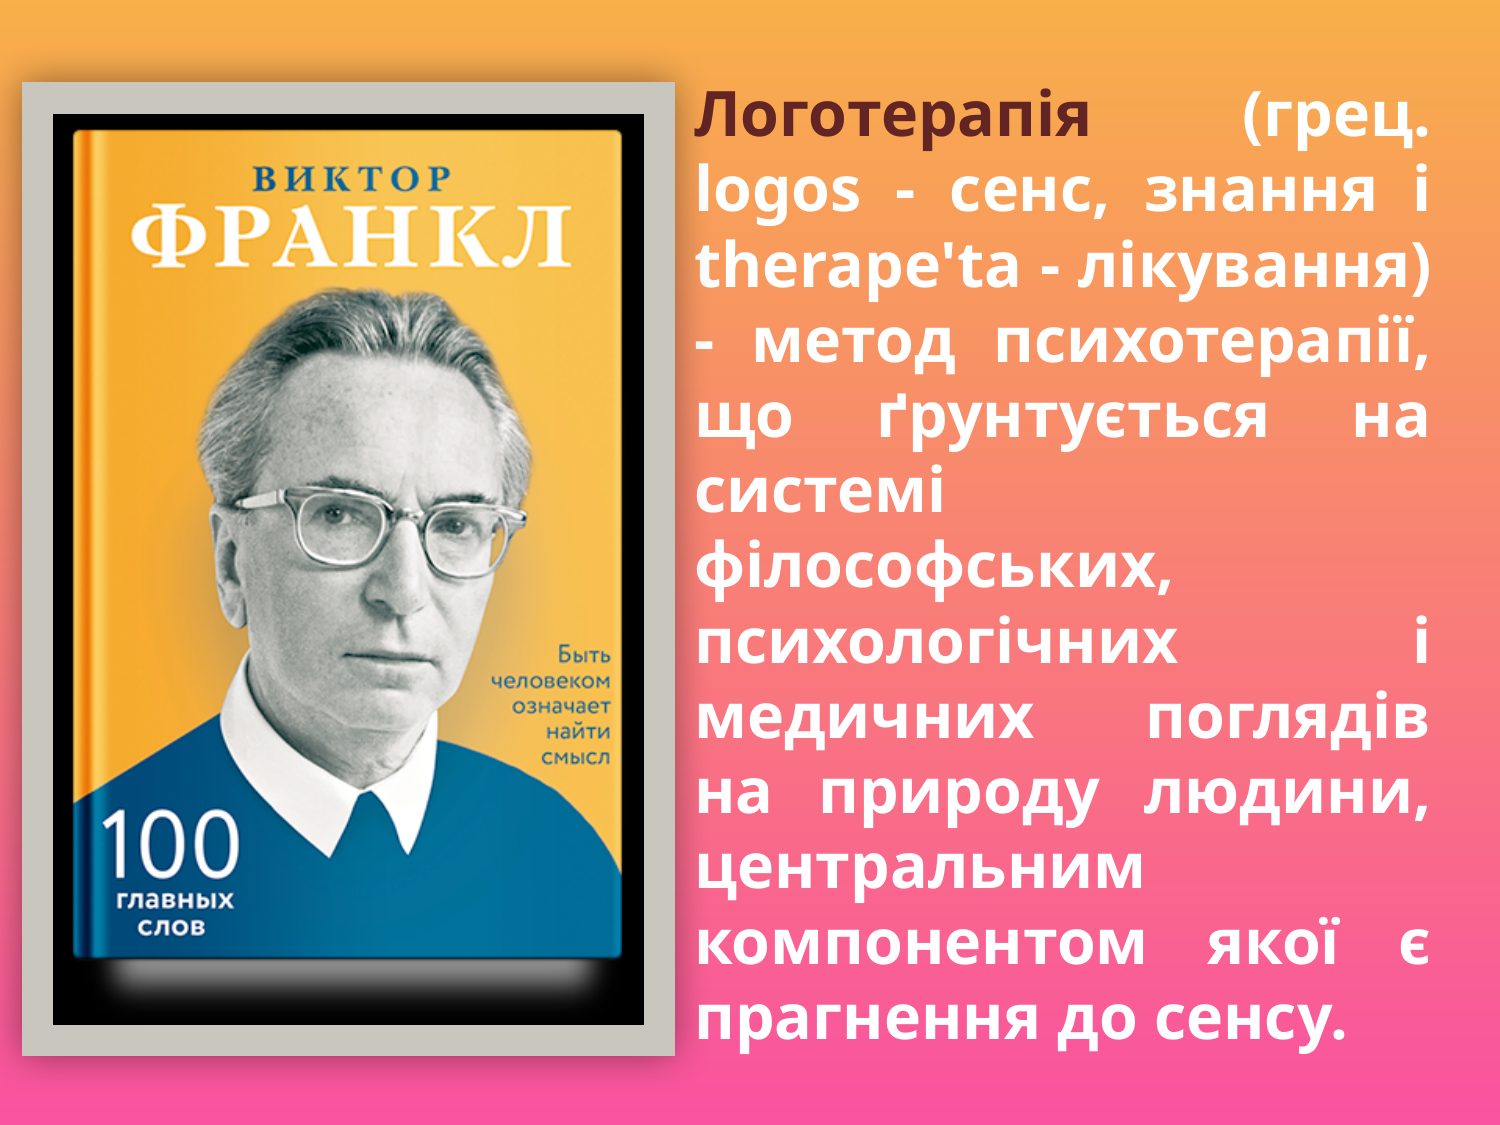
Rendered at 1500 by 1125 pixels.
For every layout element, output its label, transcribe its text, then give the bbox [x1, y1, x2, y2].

picture [52, 113, 644, 1025]
list Логотерапія (грец. logos - сенс, знання і therape'ta - лікування) - метод психотерапії, що ґрунтується на системі філософських, психологічних і медичних поглядів на природу людини, центральним компонентом якої є прагнення до сенсу. [679, 66, 1447, 1094]
